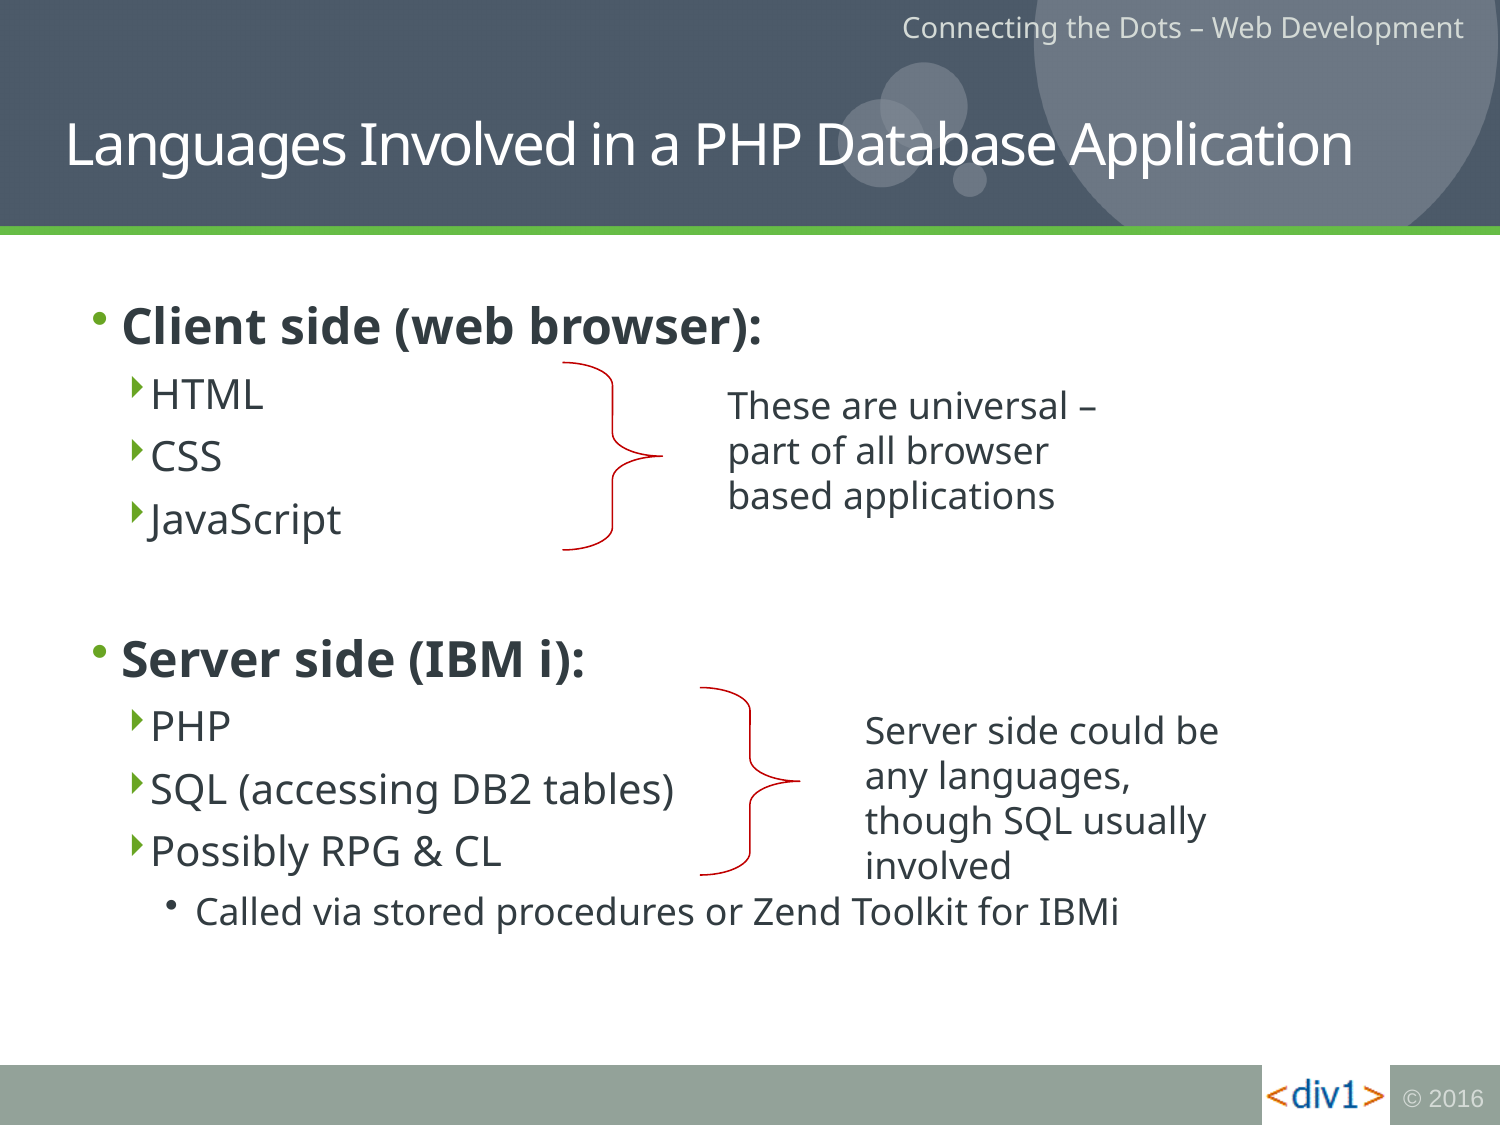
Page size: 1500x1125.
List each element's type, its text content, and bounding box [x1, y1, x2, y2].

text_box [562, 361, 664, 551]
text_box [699, 686, 801, 876]
text_box Languages Involved in a PHP Database Application [49, 99, 1400, 188]
picture [0, 1065, 1500, 1125]
text_box These are universal – part of all browser based applications [712, 374, 1125, 525]
text_box Server side could be any languages, though SQL usually involved [849, 699, 1263, 895]
text_box Client side (web browser): HTML CSS JavaScript Server side (IBM i): PHP SQL (accessing DB2 tables) Possibly RPG & CL Called via stored procedures or Zend Toolkit for IBMi [76, 287, 1427, 988]
picture [0, 0, 1500, 235]
